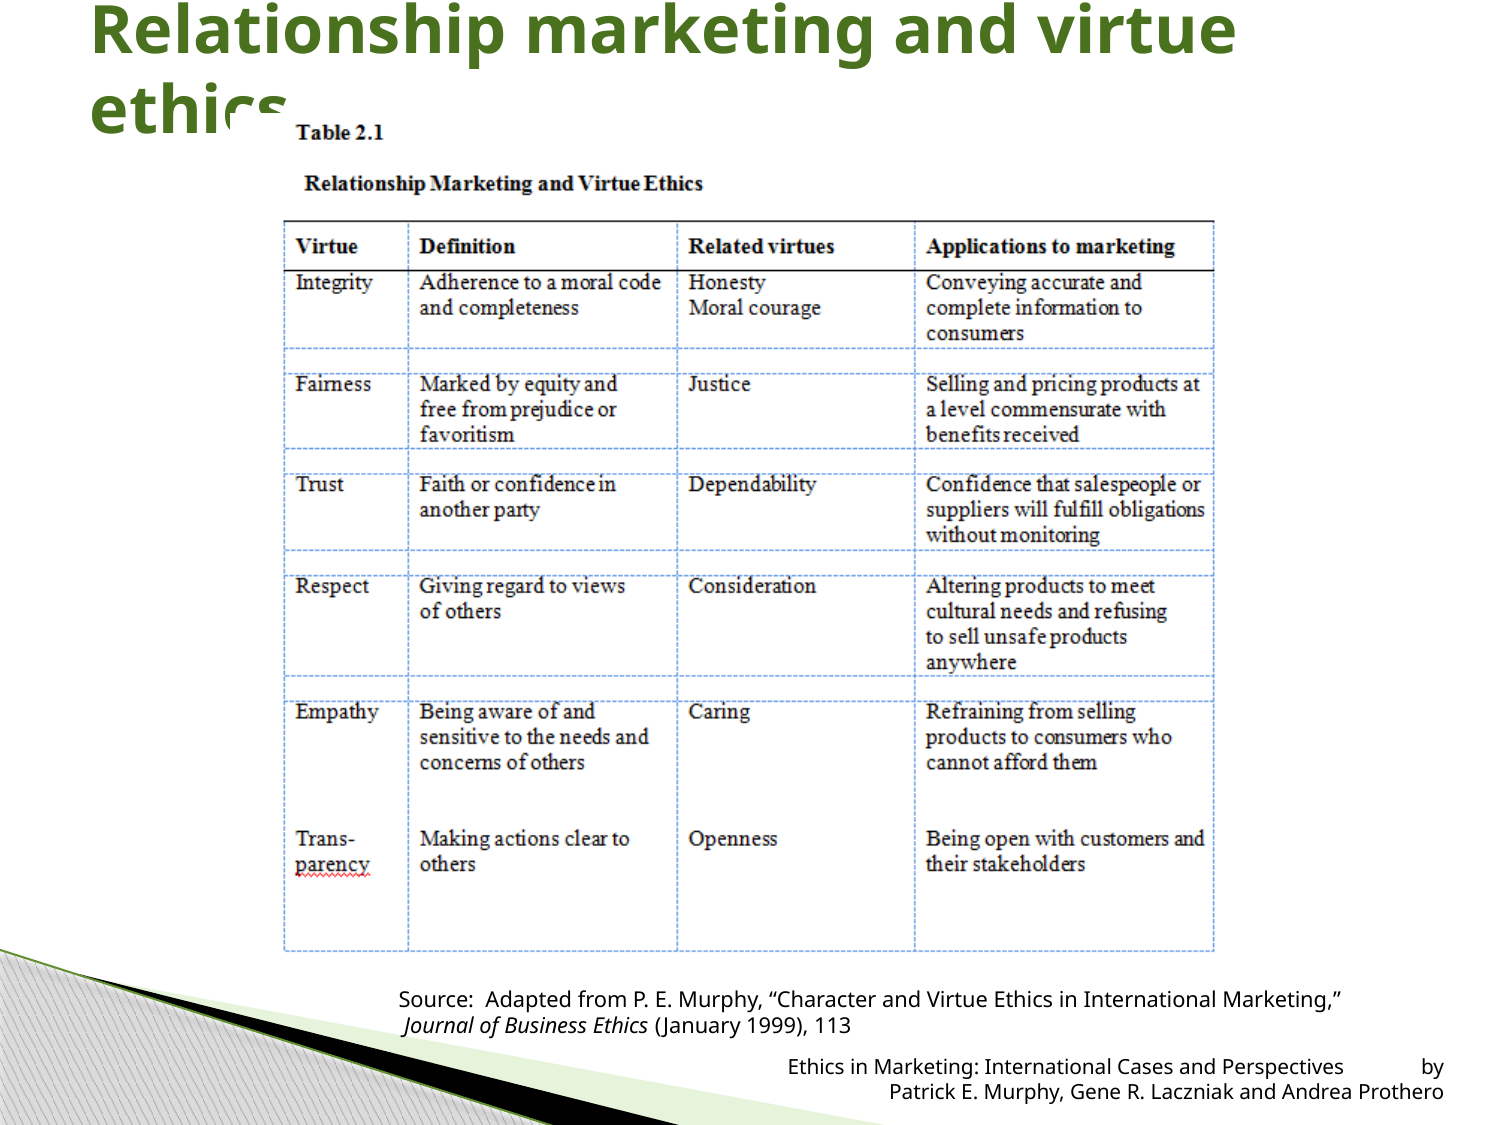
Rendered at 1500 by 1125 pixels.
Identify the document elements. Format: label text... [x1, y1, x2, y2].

title Relationship marketing and virtue ethics [75, 7, 1425, 126]
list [229, 113, 1259, 988]
footer Ethics in Marketing: International Cases and Perspectives by Patrick E. Murphy, Gene R. Laczniak and Andrea Prothero [718, 1051, 1459, 1112]
text_box Source: Adapted from P. E. Murphy, “Character and Virtue Ethics in International Marketing,” Journal of Business Ethics (January 1999), 113 [383, 978, 1500, 1046]
